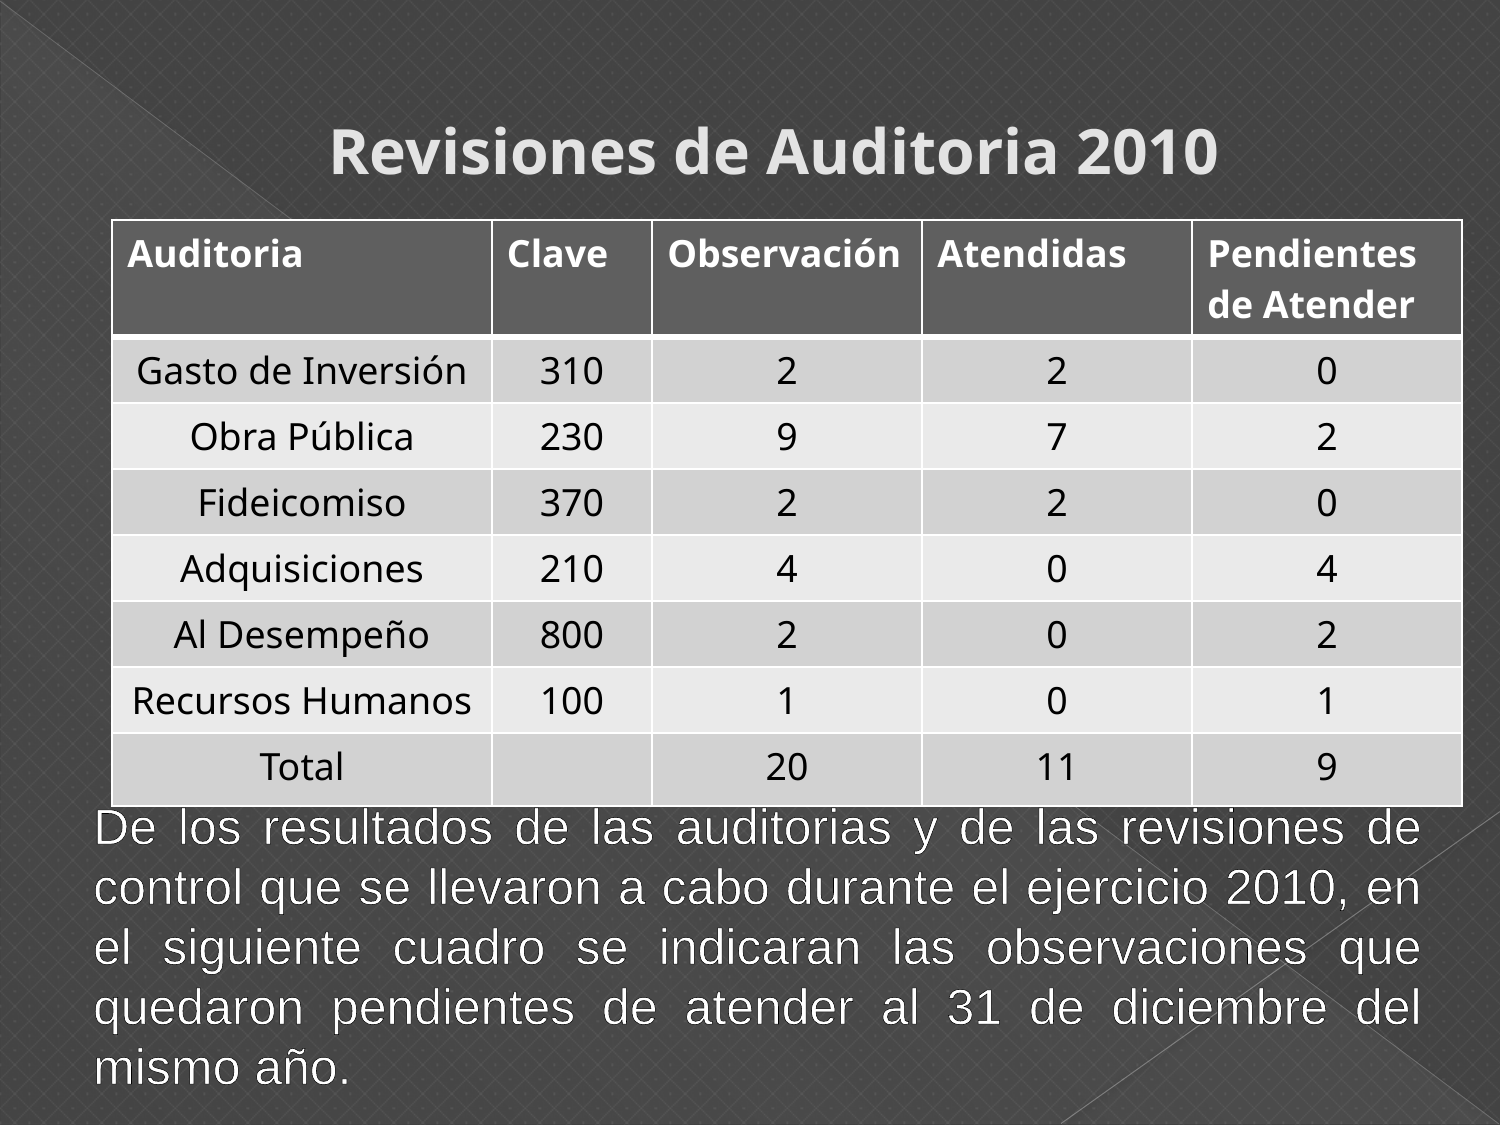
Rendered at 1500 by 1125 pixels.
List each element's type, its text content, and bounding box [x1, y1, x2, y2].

table_cell 4 [1193, 536, 1461, 600]
table_cell Total [113, 734, 491, 786]
table_cell 2 [1193, 602, 1461, 666]
text_box De los resultados de las auditorias y de las revisiones de control que se llevaron a cabo durante el ejercicio 2010, en el siguiente cuadro se indicaran las observaciones que quedaron pendientes de atender al 31 de diciembre del mismo año. [78, 786, 1437, 1102]
table_cell 2 [653, 340, 921, 402]
table_header Atendidas [923, 221, 1191, 334]
table_cell Gasto de Inversión [113, 340, 491, 402]
table_cell 9 [653, 404, 921, 468]
table_cell Obra Pública [113, 404, 491, 468]
table_cell 210 [493, 536, 651, 600]
table_cell 1 [653, 668, 921, 732]
table_cell Recursos Humanos [113, 668, 491, 732]
table_header Pendientes de Atender [1193, 221, 1461, 334]
table_header Auditoria [113, 221, 491, 334]
table_cell 310 [493, 340, 651, 402]
table_header Clave [493, 221, 651, 334]
title Revisiones de Auditoria 2010 [123, 43, 1425, 219]
table_cell 0 [923, 602, 1191, 666]
table_cell 100 [493, 668, 651, 732]
table_cell 11 [923, 734, 1191, 786]
table_cell Al Desempeño [113, 602, 491, 666]
table_cell 230 [493, 404, 651, 468]
table_cell Adquisiciones [113, 536, 491, 600]
table_cell 2 [1193, 404, 1461, 468]
table_cell 2 [923, 470, 1191, 534]
table_cell 20 [653, 734, 921, 786]
table_cell 0 [923, 536, 1191, 600]
table_cell Fideicomiso [113, 470, 491, 534]
table_cell 9 [1193, 734, 1461, 805]
table_cell 2 [653, 470, 921, 534]
table_cell 0 [1193, 340, 1461, 402]
table_cell 1 [1193, 668, 1461, 732]
table_header Observación [653, 221, 921, 334]
table_cell 7 [923, 404, 1191, 468]
table_cell 370 [493, 470, 651, 534]
table_cell 2 [923, 340, 1191, 402]
table_cell 2 [653, 602, 921, 666]
table_cell 0 [1193, 470, 1461, 534]
table_cell 0 [923, 668, 1191, 732]
table_cell [493, 734, 651, 786]
table_cell 800 [493, 602, 651, 666]
table_cell 4 [653, 536, 921, 600]
